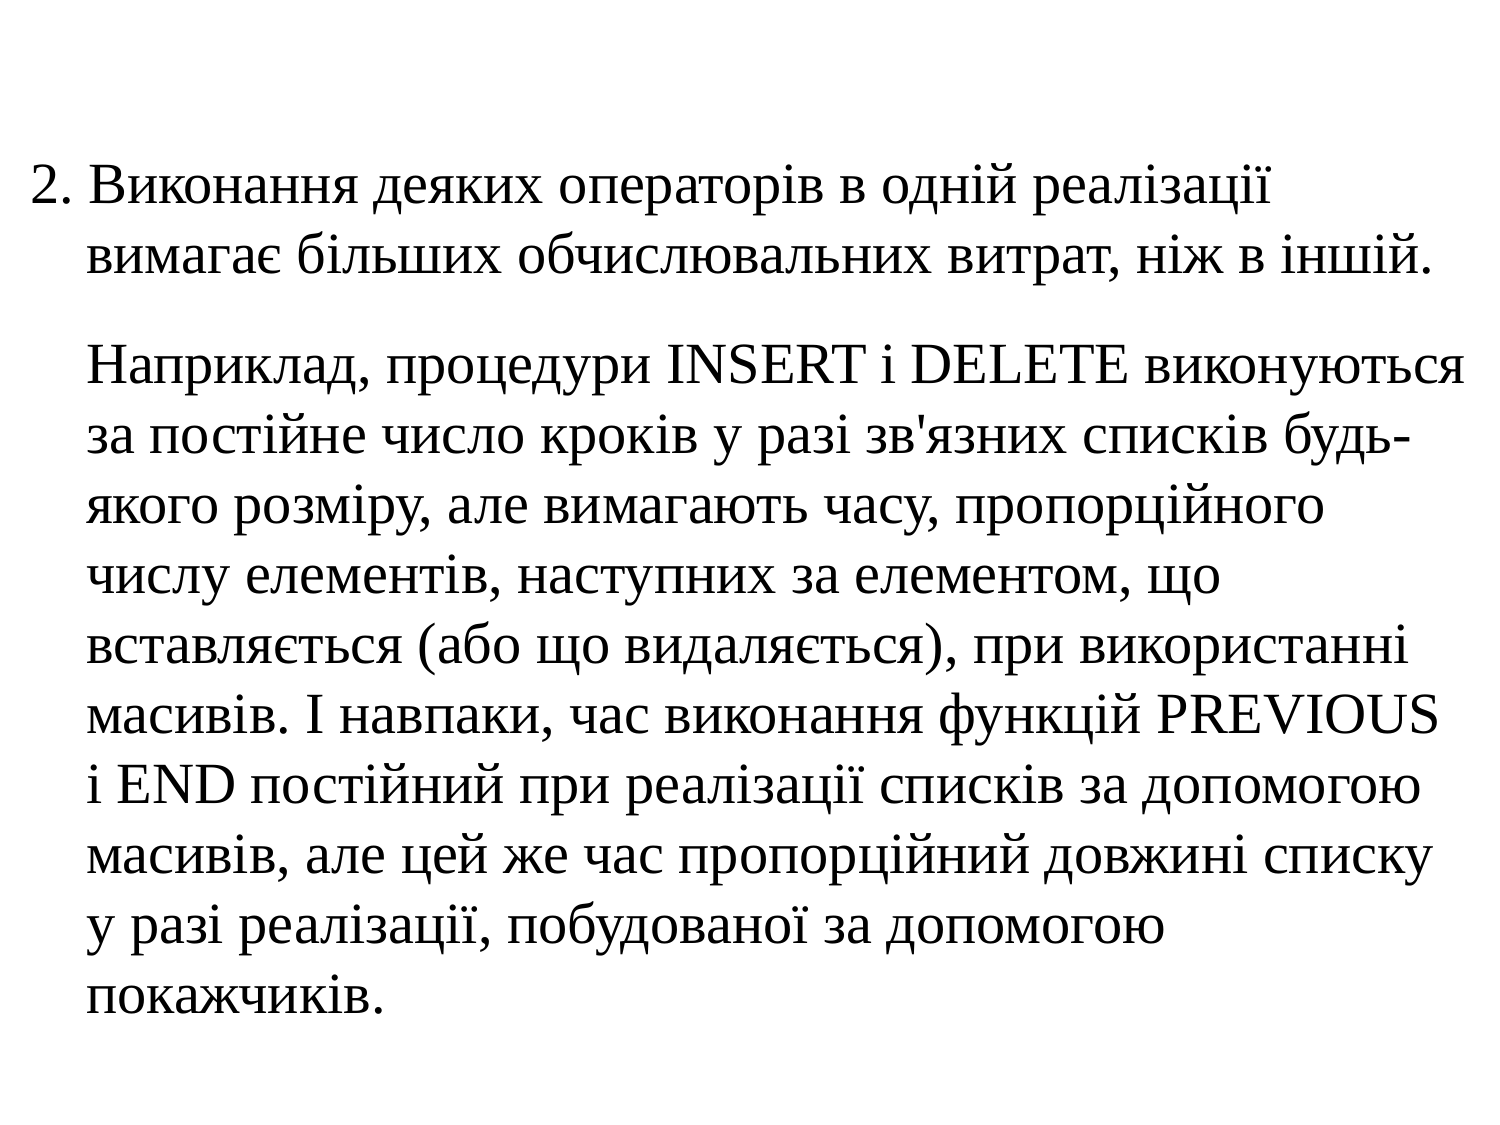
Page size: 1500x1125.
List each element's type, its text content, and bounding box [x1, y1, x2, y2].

list 2. Виконання деяких операторів в одній реалізації вимагає більших обчислювальних витрат, ніж в іншій. Наприклад, процедури INSERT і DELETE виконуються за постійне число кроків у разі зв'язних списків будь-якого розміру, але вимагають часу, пропорційного числу елементів, наступних за елементом, що вставляється (або що видаляється), при використанні масивів. І навпаки, час виконання функцій PREVIOUS і END постійний при реалізації списків за допомогою масивів, але цей же час пропорційний довжині списку у разі реалізації, побудованої за допомогою покажчиків. [0, 137, 1500, 1106]
